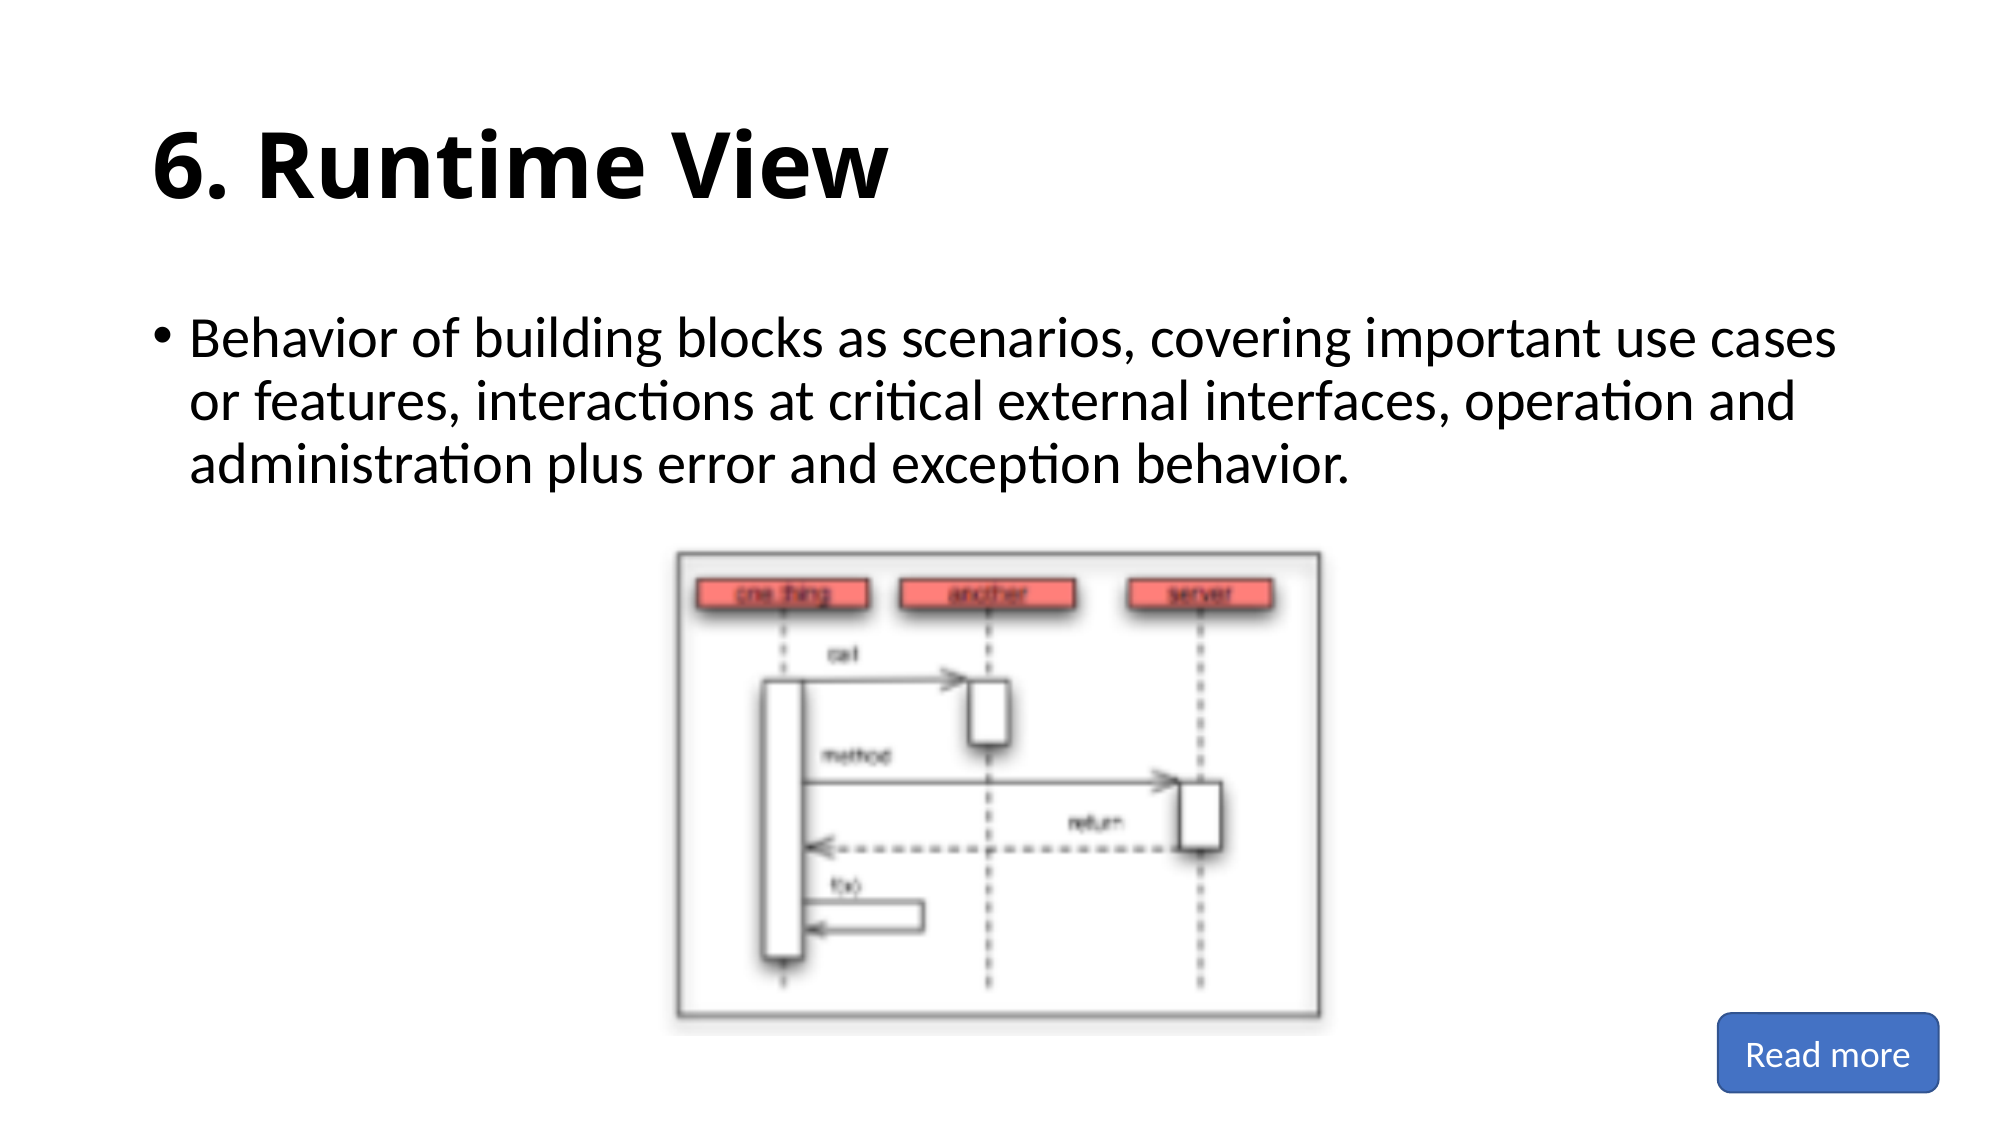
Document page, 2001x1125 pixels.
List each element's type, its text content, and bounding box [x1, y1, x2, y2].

text_box Read more [1716, 1012, 1940, 1094]
picture [658, 535, 1342, 1036]
title 6. Runtime View [137, 59, 1863, 278]
list Behavior of building blocks as scenarios, covering important use cases or features, interactions at critical external interfaces, operation and administration plus error and exception behavior. [137, 299, 1863, 1014]
